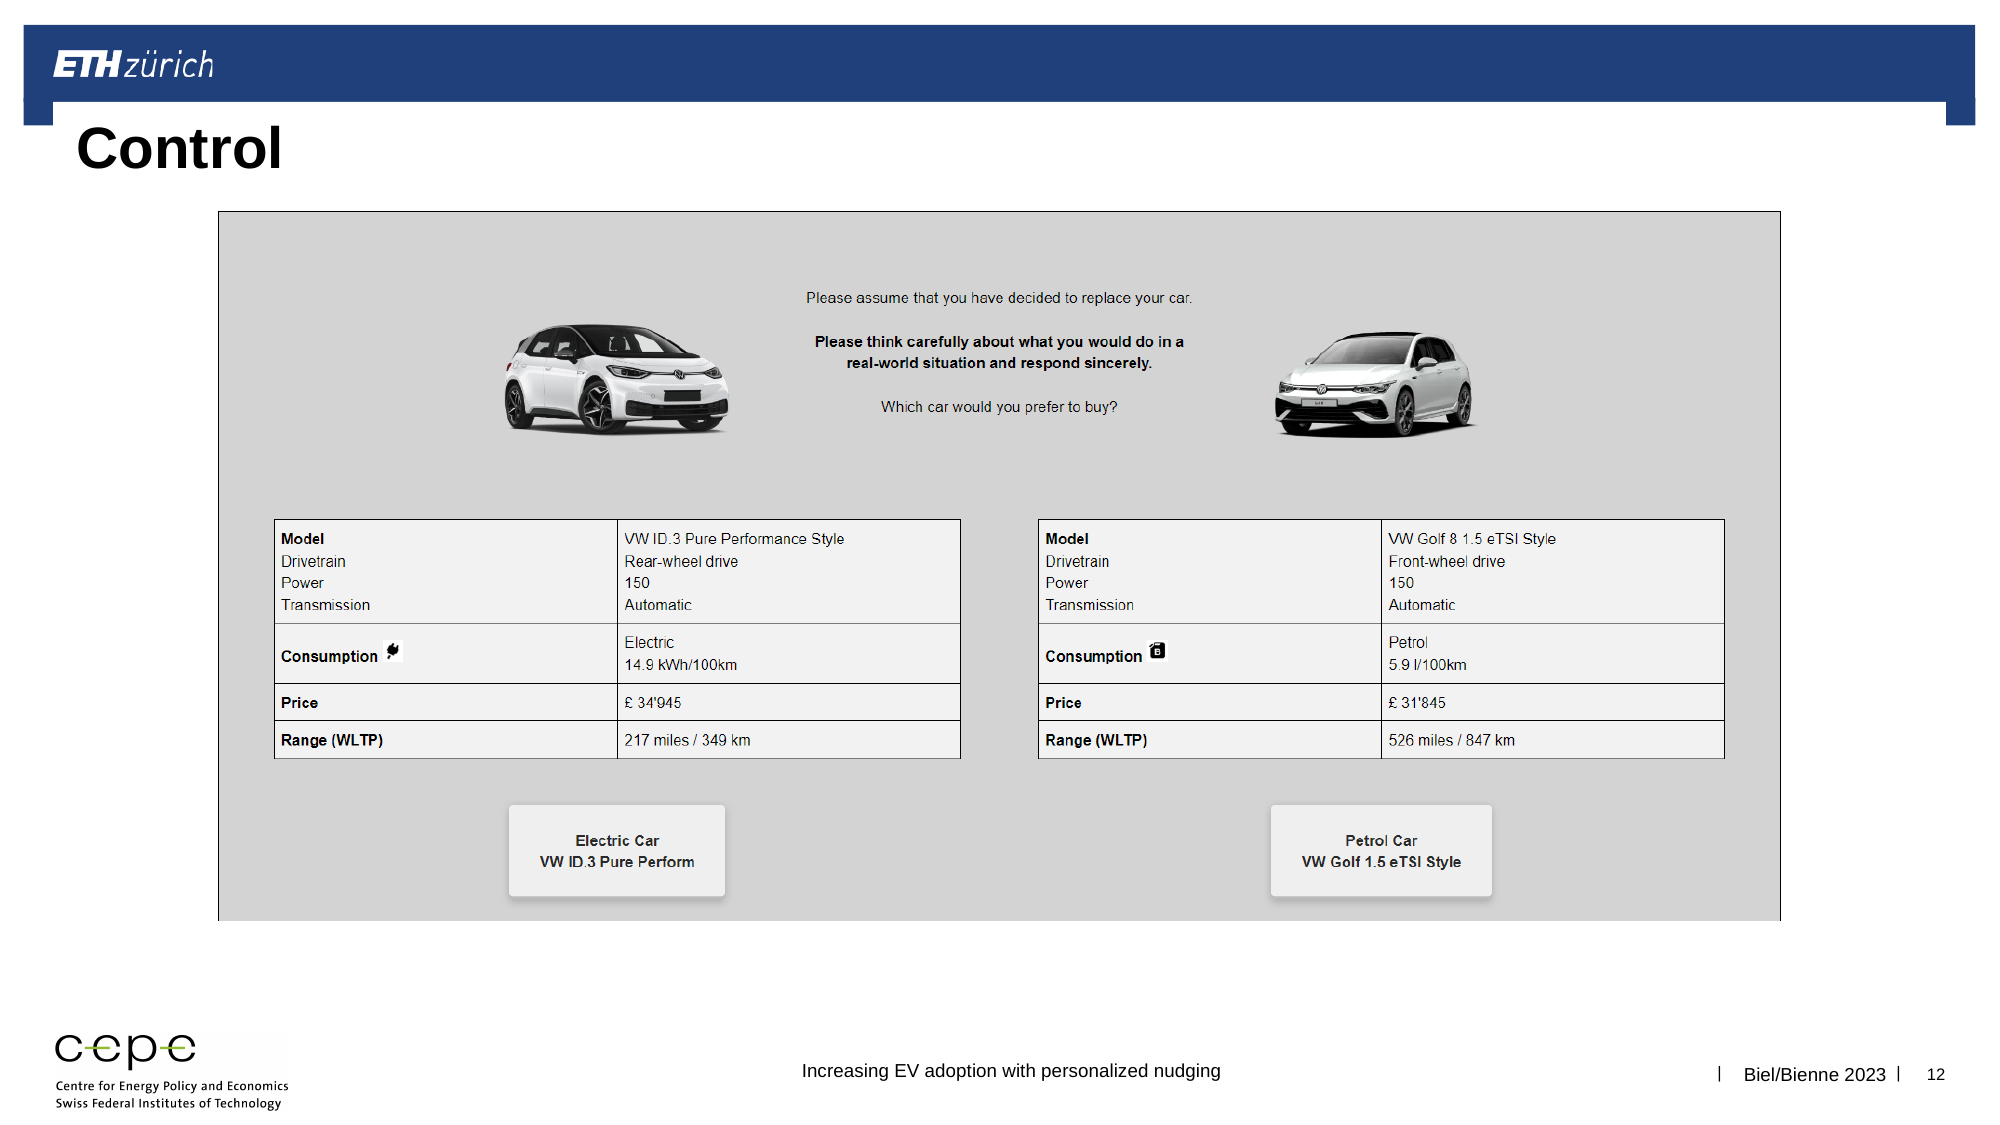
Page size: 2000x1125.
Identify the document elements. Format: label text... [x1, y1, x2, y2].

title Control [53, 101, 1946, 262]
slide_number 12 [1906, 1034, 1966, 1112]
text_box Increasing EV adoption with personalized nudging [787, 1051, 1709, 1125]
text_box Biel/Bienne 2023 [1728, 1054, 1906, 1125]
picture [54, 1033, 289, 1112]
picture [211, 204, 1788, 921]
